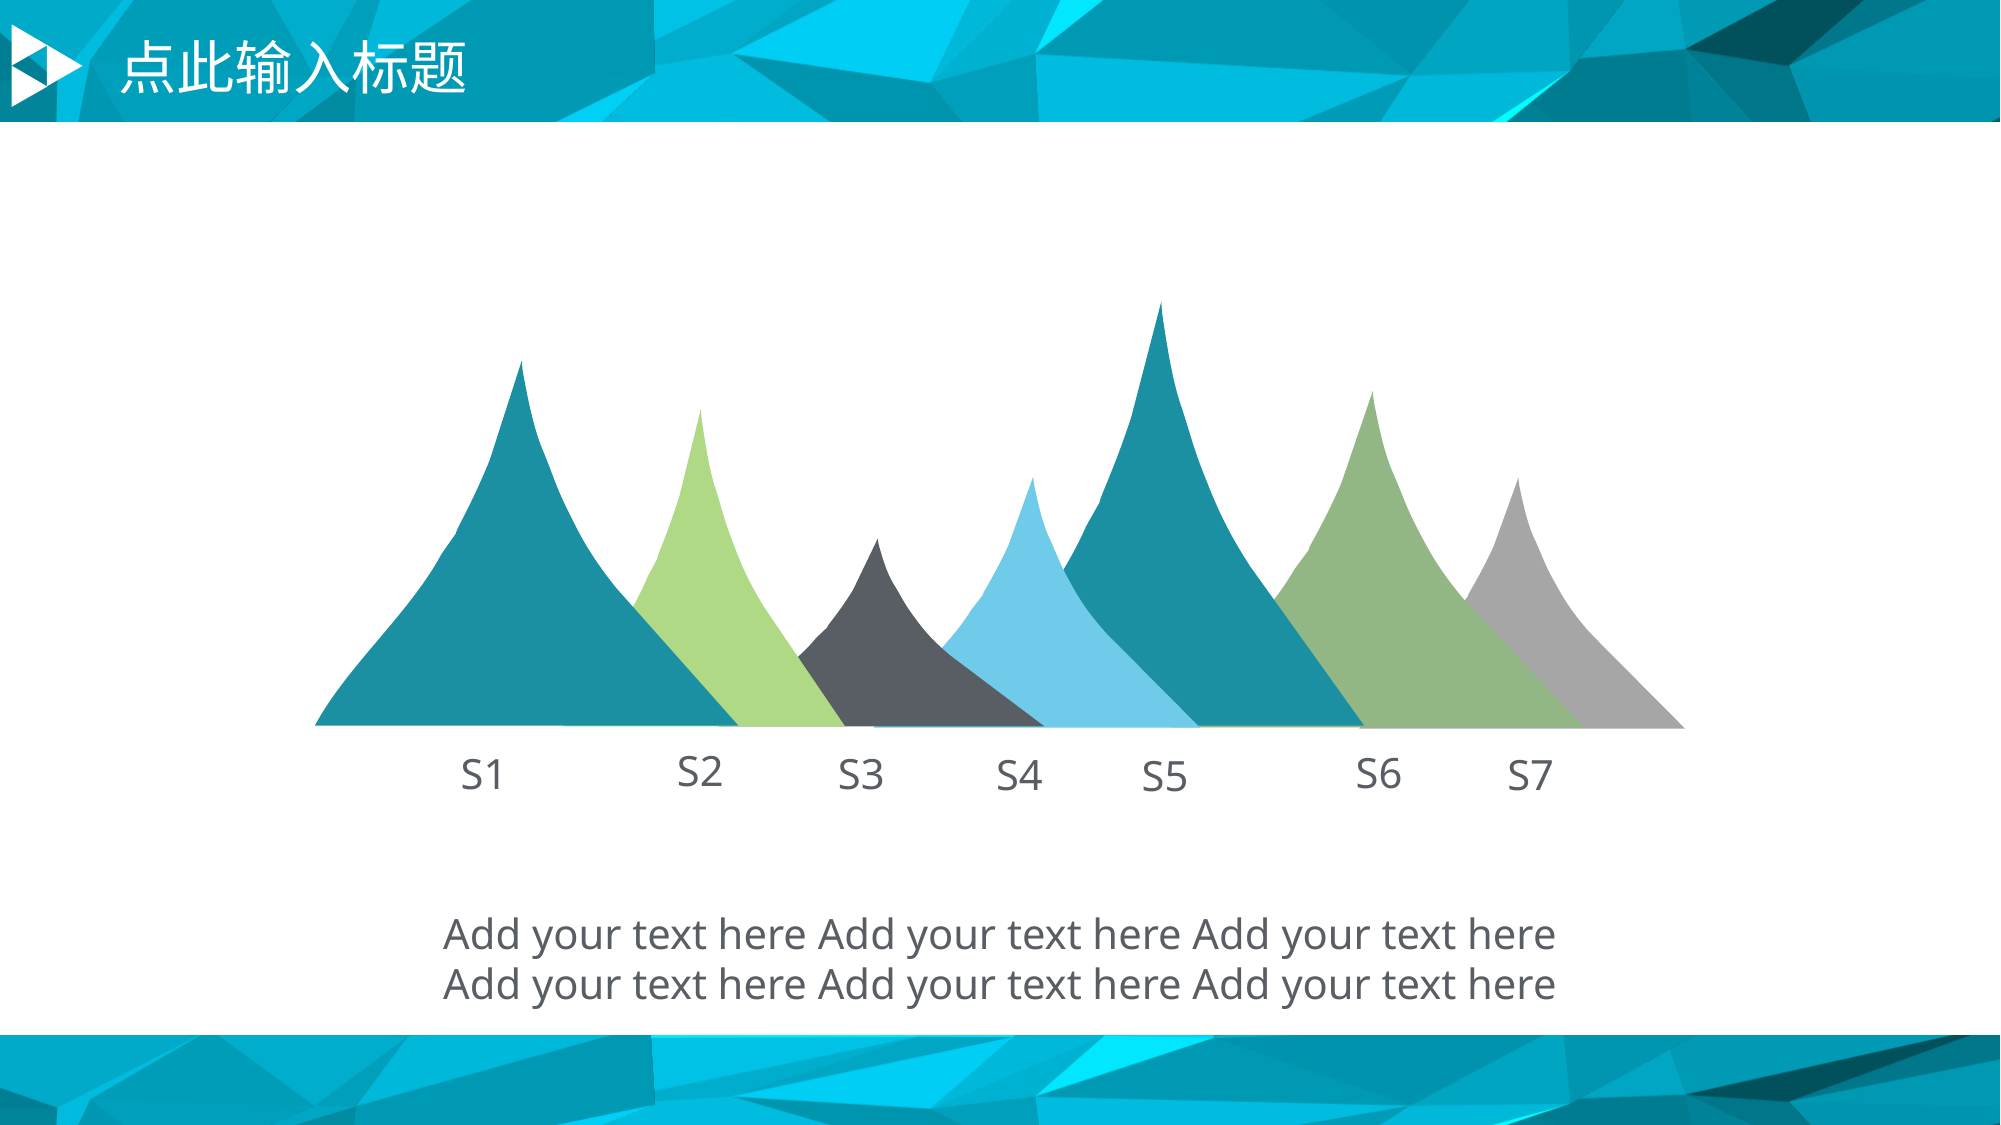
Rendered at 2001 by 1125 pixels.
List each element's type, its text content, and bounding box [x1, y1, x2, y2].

picture [0, 1035, 2000, 1125]
picture [0, 0, 2000, 122]
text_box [314, 301, 1686, 808]
text_box Add your text here Add your text here Add your text here Add your text here Add your text here Add your text here [352, 900, 1648, 1016]
text_box 点此输入标题 [103, 24, 693, 109]
